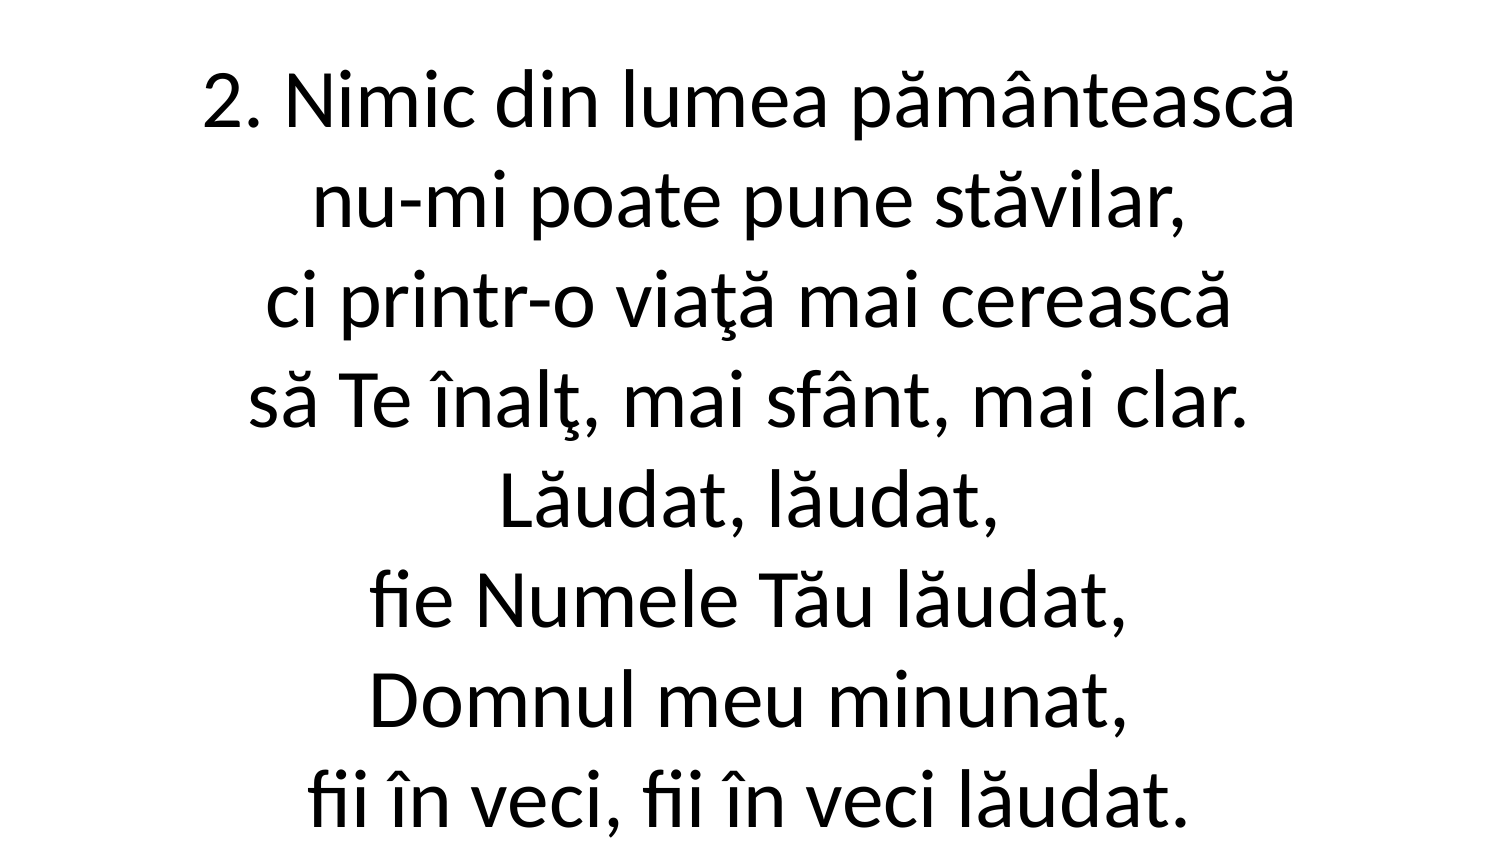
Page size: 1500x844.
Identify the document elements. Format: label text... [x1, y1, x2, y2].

text_box 2. Nimic din lumea pământească nu-mi poate pune stăvilar, ci printr-o viaţă mai cerească să Te înalţ, mai sfânt, mai clar. Lăudat, lăudat, fie Numele Tău lăudat, Domnul meu minunat, fii în veci, fii în veci lăudat. [186, 0, 1314, 844]
